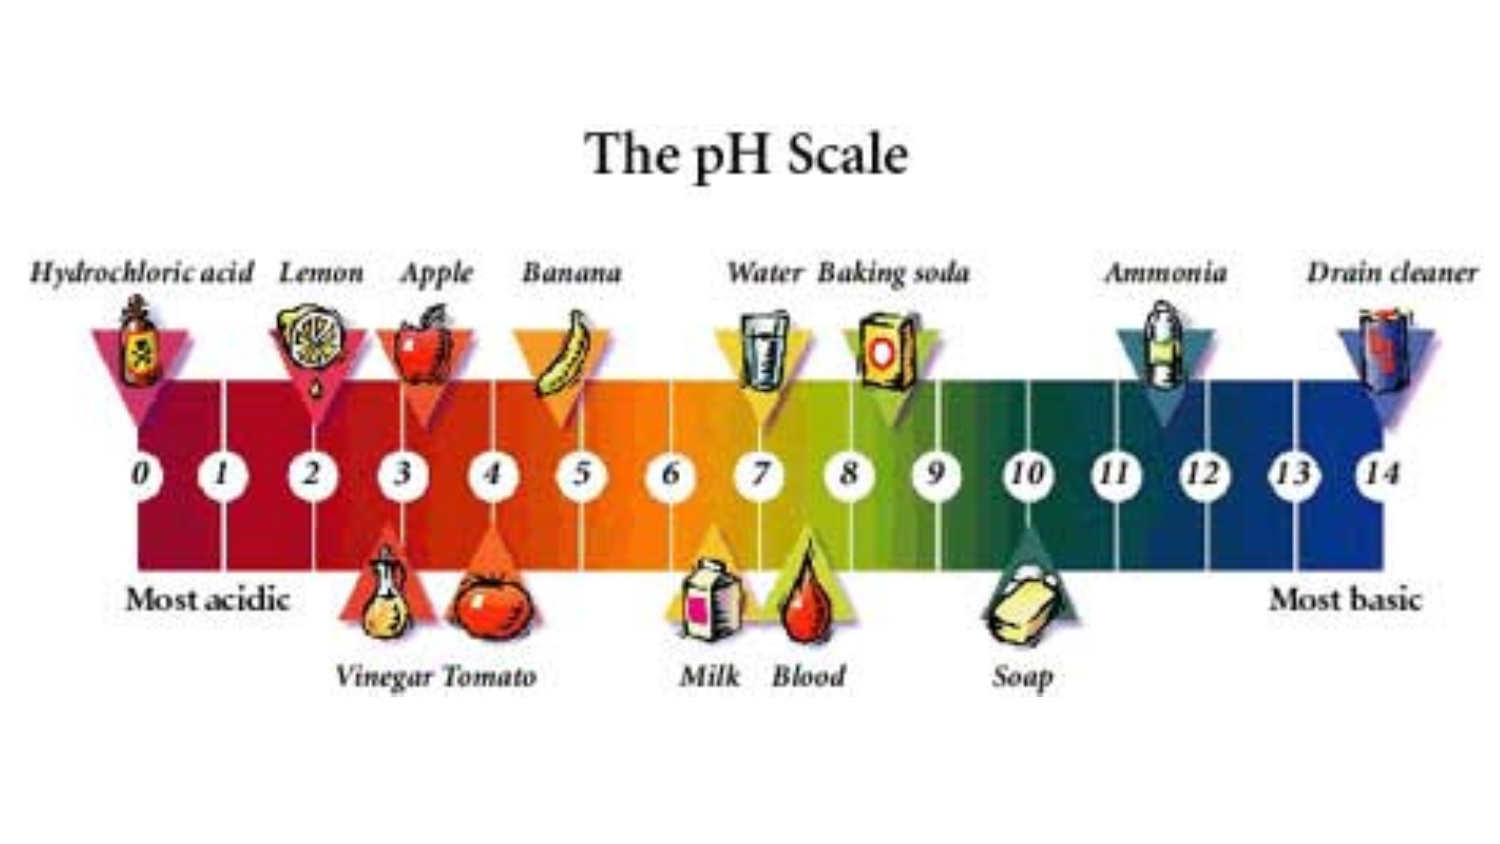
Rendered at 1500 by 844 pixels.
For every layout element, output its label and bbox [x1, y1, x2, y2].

picture [27, 123, 1484, 697]
